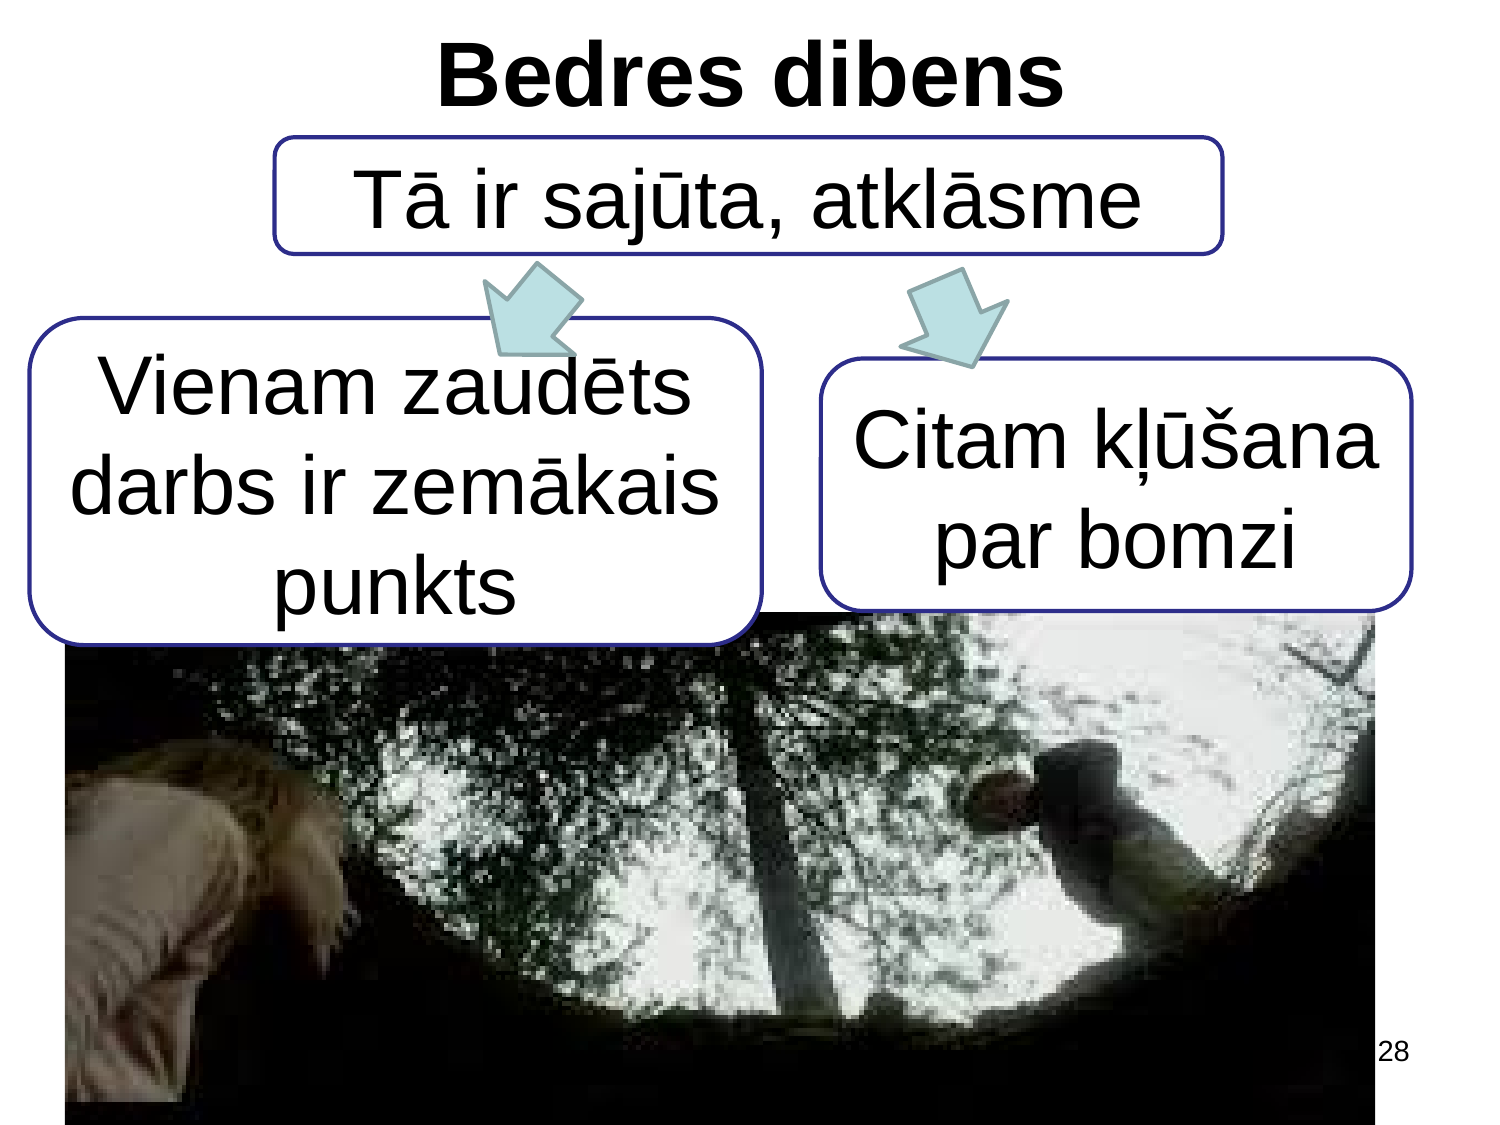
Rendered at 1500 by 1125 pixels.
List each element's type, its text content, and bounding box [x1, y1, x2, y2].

title Bedres dibens [76, 0, 1428, 140]
text_box Vienam zaudēts darbs ir zemākais punkts [27, 315, 764, 642]
text_box Tā ir sajūta, atklāsme [272, 135, 1225, 257]
picture [64, 612, 1376, 1125]
text_box [898, 266, 1010, 370]
text_box [482, 260, 585, 357]
text_box Citam kļūšana par bomzi [818, 356, 1414, 613]
slide_number 28 [1380, 1024, 1426, 1103]
